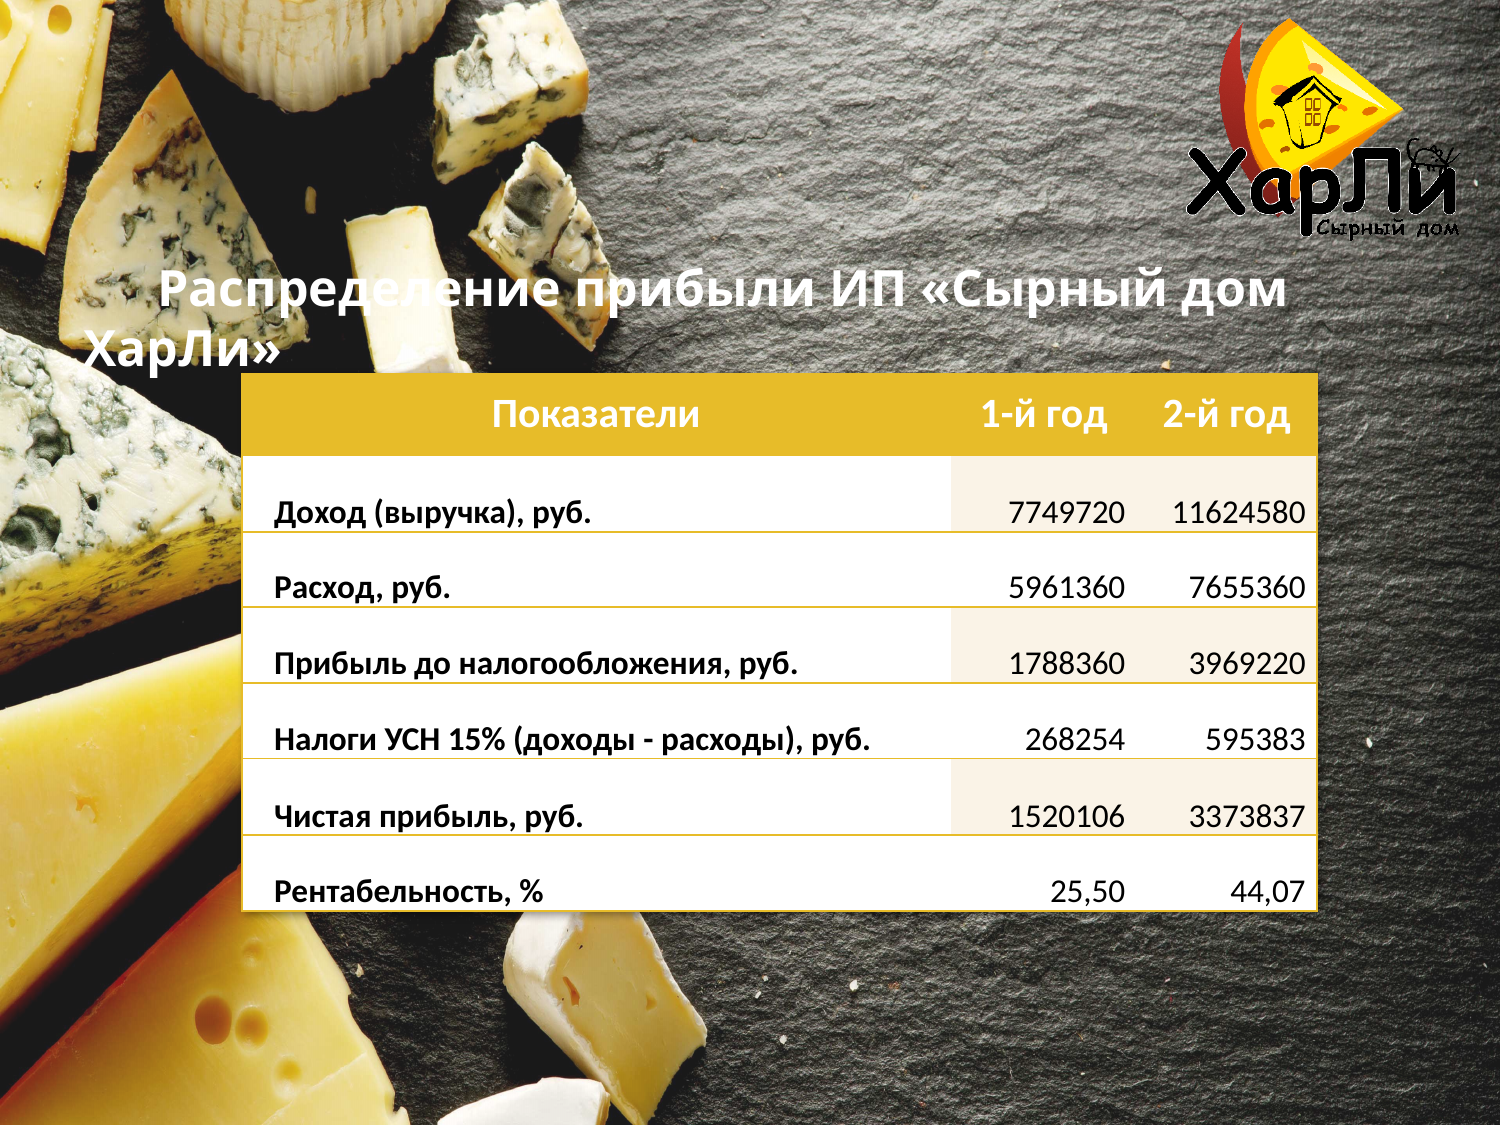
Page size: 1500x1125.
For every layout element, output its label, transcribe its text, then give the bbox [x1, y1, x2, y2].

table_cell 7749720 [951, 456, 1136, 531]
table_cell Рентабельность, % [243, 836, 951, 910]
table_cell 268254 [951, 684, 1136, 758]
table_cell 1520106 [951, 759, 1136, 834]
table_cell 5961360 [951, 533, 1136, 606]
text_box Распределение прибыли ИП «Сырный дом ХарЛи» [68, 279, 1443, 355]
table_header 2-й год [1136, 374, 1316, 454]
table_cell 25,50 [951, 836, 1136, 910]
table_cell 1788360 [951, 608, 1136, 682]
table_cell 3969220 [1136, 608, 1316, 682]
table_cell 3373837 [1136, 759, 1316, 834]
table_cell Расход, руб. [243, 533, 951, 606]
picture [1174, 8, 1471, 252]
table_cell 7655360 [1136, 533, 1316, 606]
table_cell Доход (выручка), руб. [243, 456, 951, 531]
table_cell 595383 [1136, 684, 1316, 758]
table_cell Налоги УСН 15% (доходы - расходы), руб. [243, 684, 951, 758]
table_header Показатели [243, 374, 951, 454]
table_header 1-й год [951, 374, 1136, 454]
table_cell 11624580 [1136, 456, 1316, 531]
table_cell 44,07 [1136, 836, 1316, 910]
table_cell Прибыль до налогообложения, руб. [243, 608, 951, 682]
table_cell Чистая прибыль, руб. [243, 759, 951, 834]
